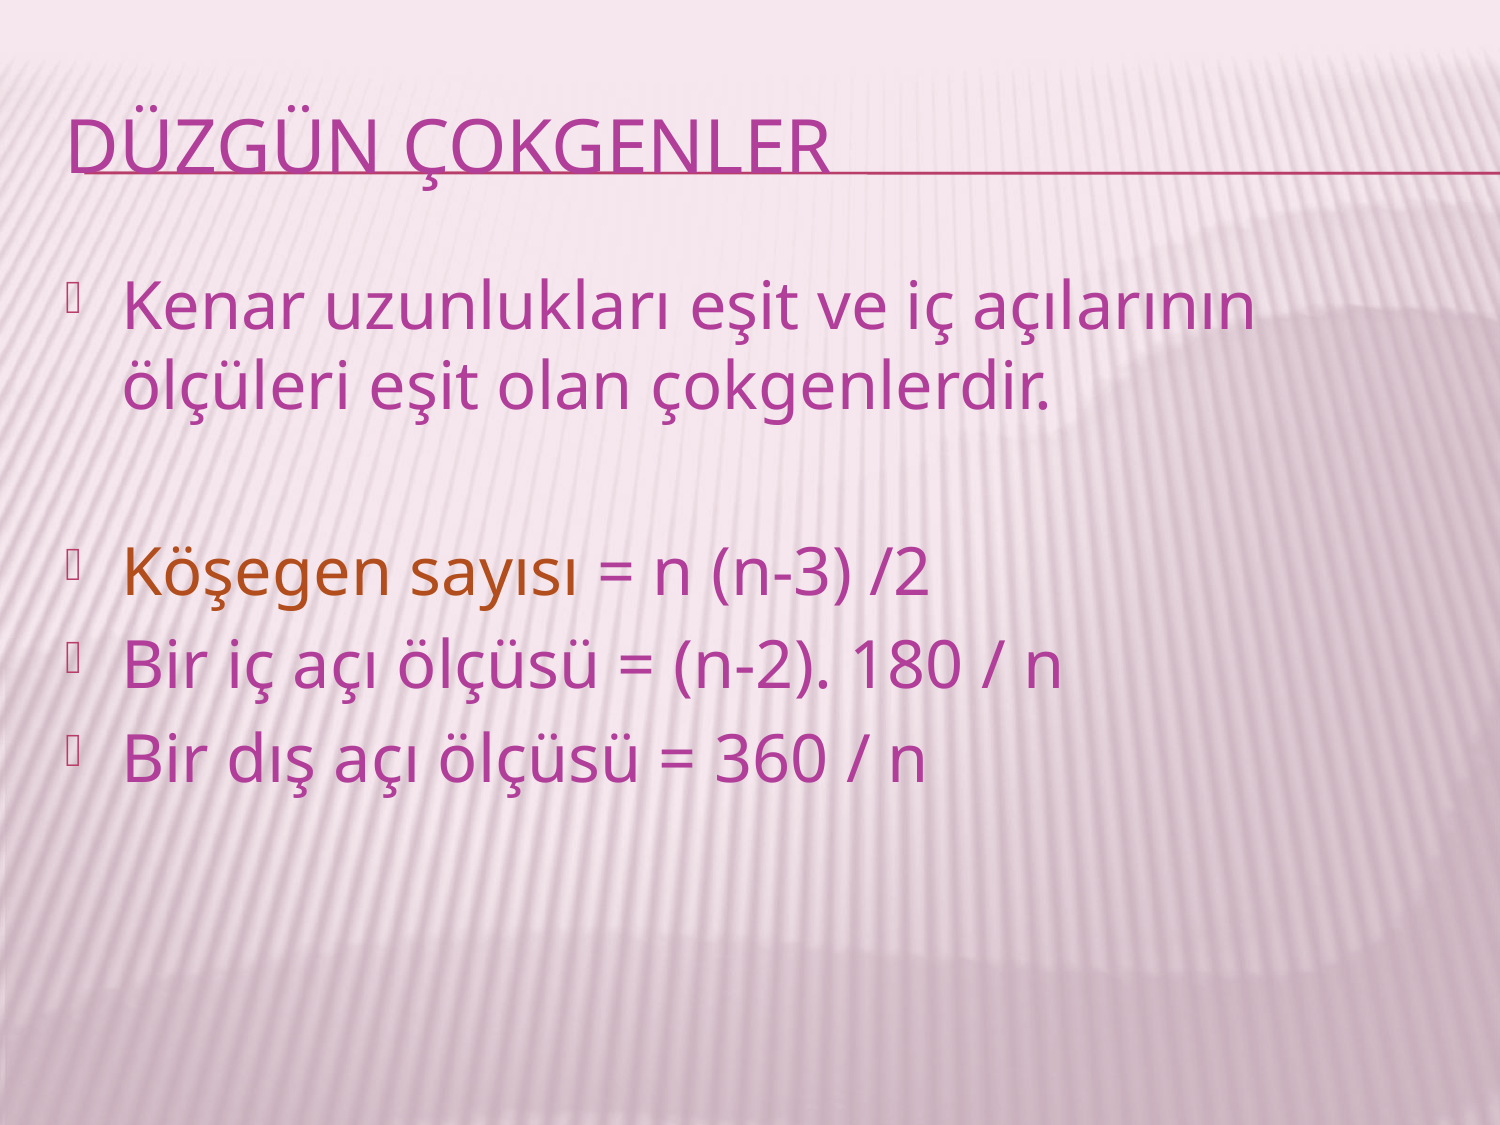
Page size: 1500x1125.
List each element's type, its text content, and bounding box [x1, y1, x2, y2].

list Kenar uzunlukları eşit ve iç açılarının ölçüleri eşit olan çokgenlerdir. Köşegen sayısı = n (n-3) /2 Bir iç açı ölçüsü = (n-2). 180 / n Bir dış açı ölçüsü = 360 / n [49, 254, 1476, 998]
title DÜZGÜN ÇOKGENLER [50, 75, 1475, 213]
